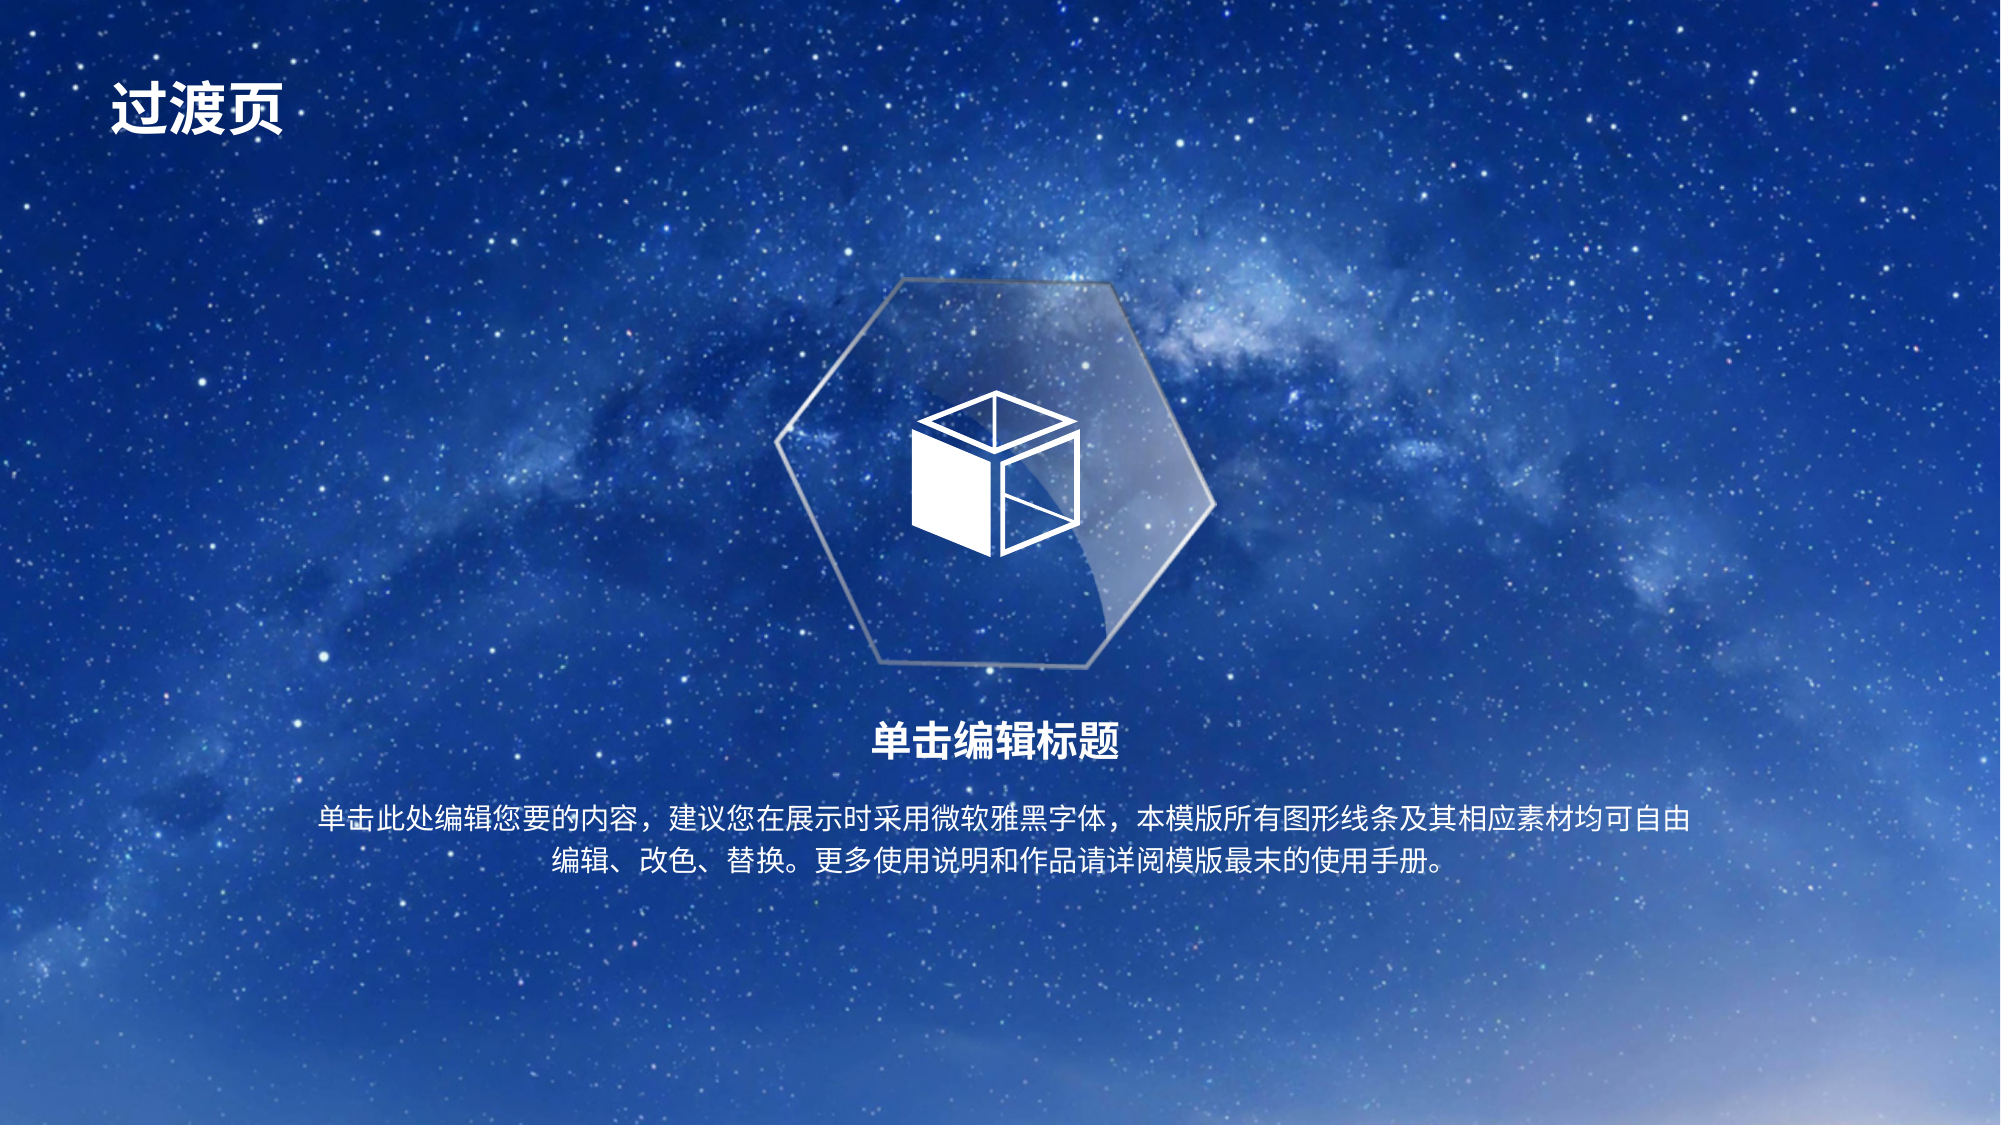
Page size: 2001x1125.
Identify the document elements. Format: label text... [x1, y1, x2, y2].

picture [0, 0, 2001, 1125]
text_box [810, 259, 1180, 688]
text_box 过渡页 [95, 64, 942, 150]
text_box 单击编辑标题 [769, 715, 1221, 766]
text_box 单击此处编辑您要的内容，建议您在展示时采用微软雅黑字体，本模版所有图形线条及其相应素材均可自由编辑、改色、替换。更多使用说明和作品请详阅模版最末的使用手册。 [306, 793, 1704, 878]
